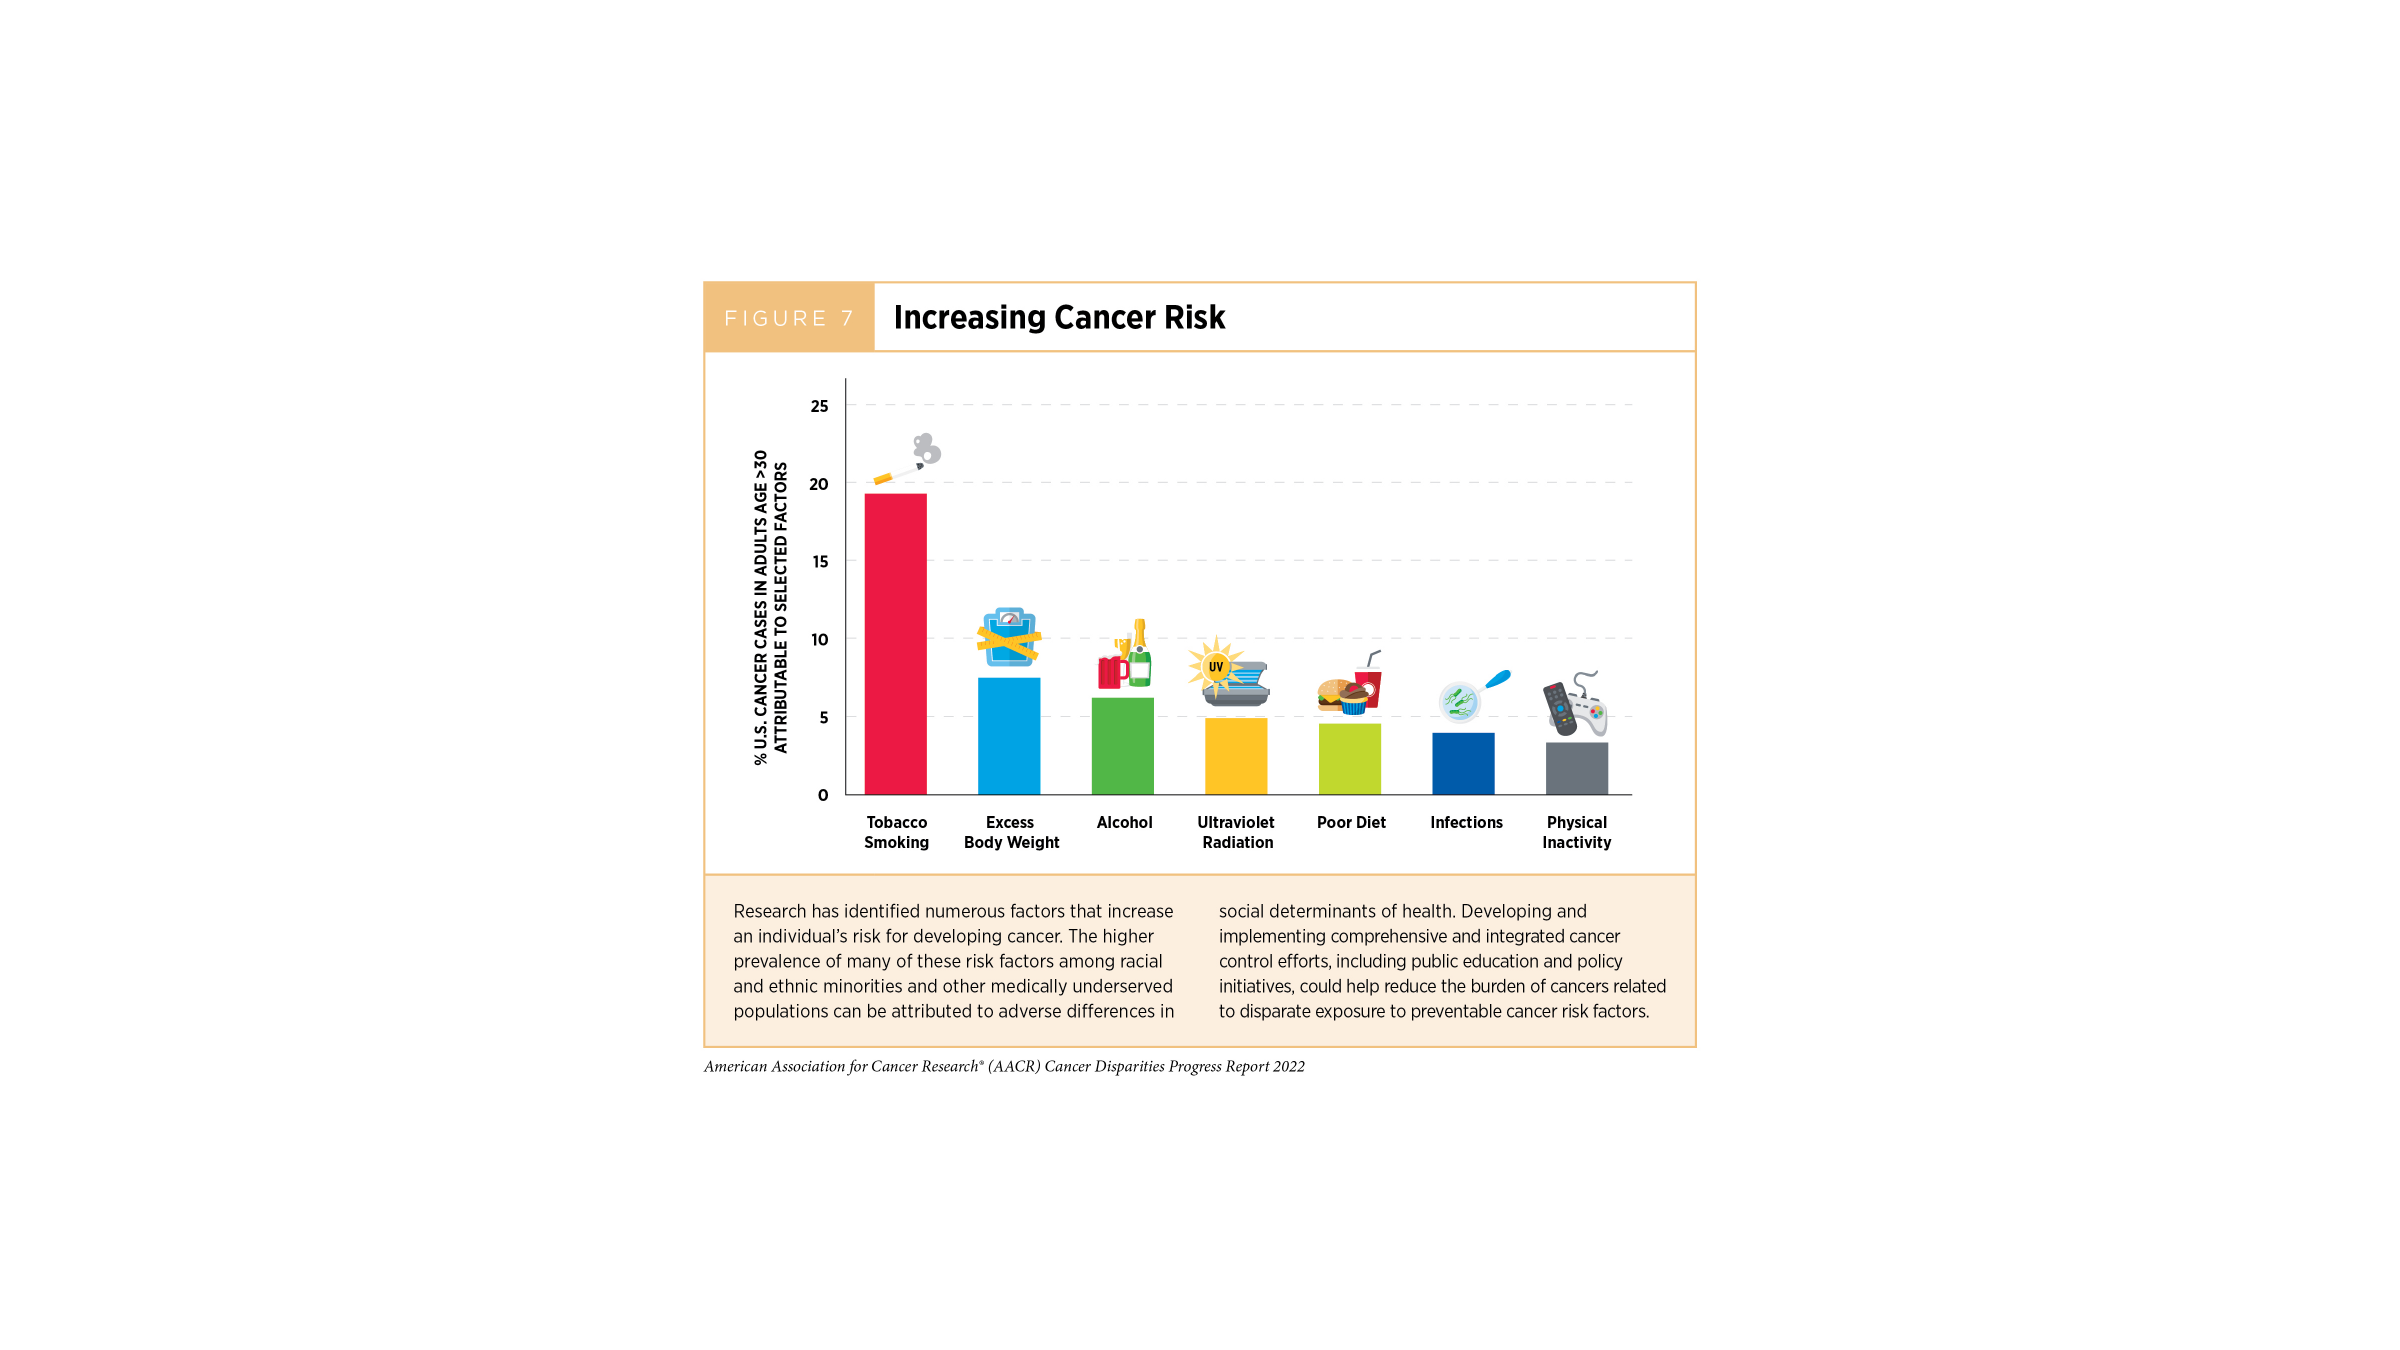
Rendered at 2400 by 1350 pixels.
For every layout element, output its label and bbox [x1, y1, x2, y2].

picture [684, 262, 1716, 1088]
